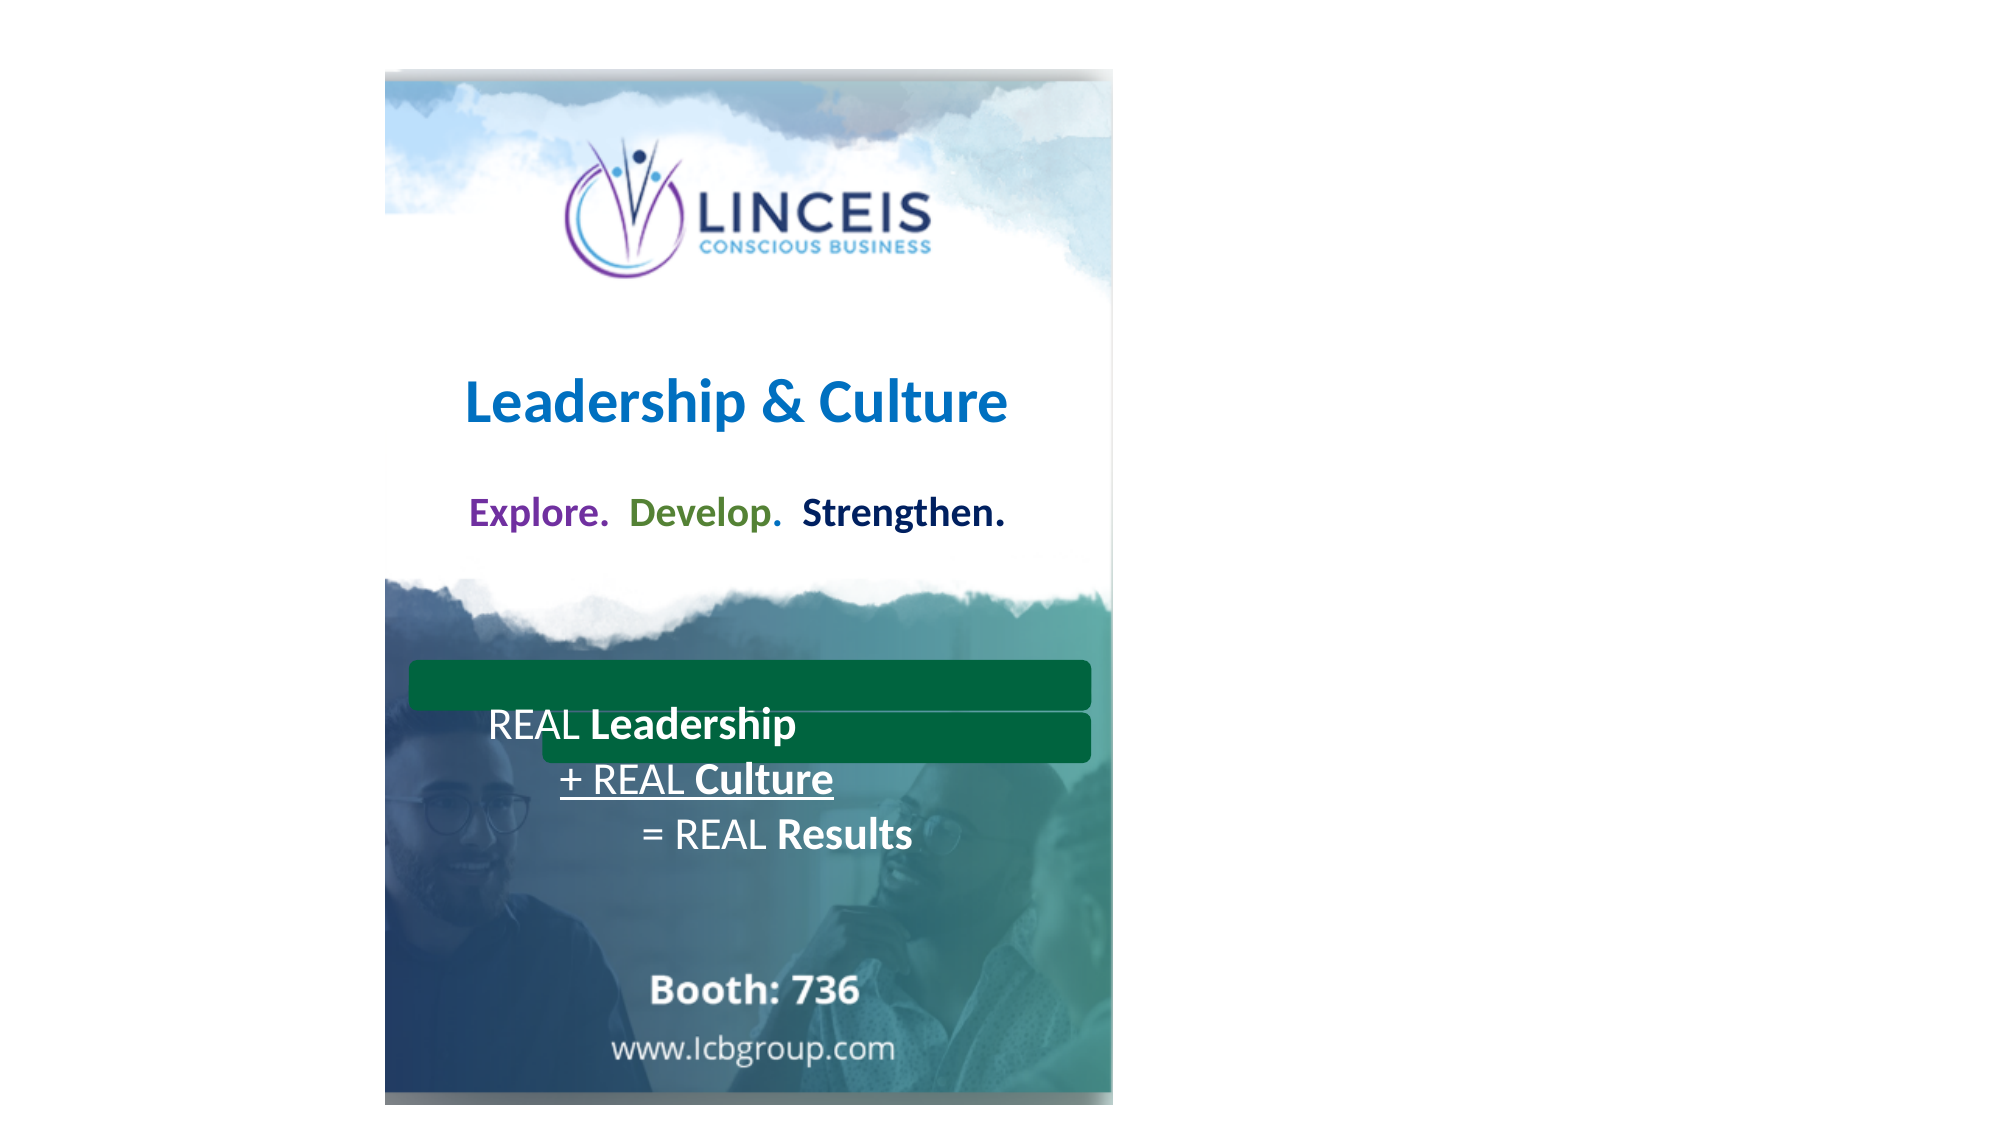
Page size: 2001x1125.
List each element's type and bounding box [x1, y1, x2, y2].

picture [385, 69, 1113, 1105]
